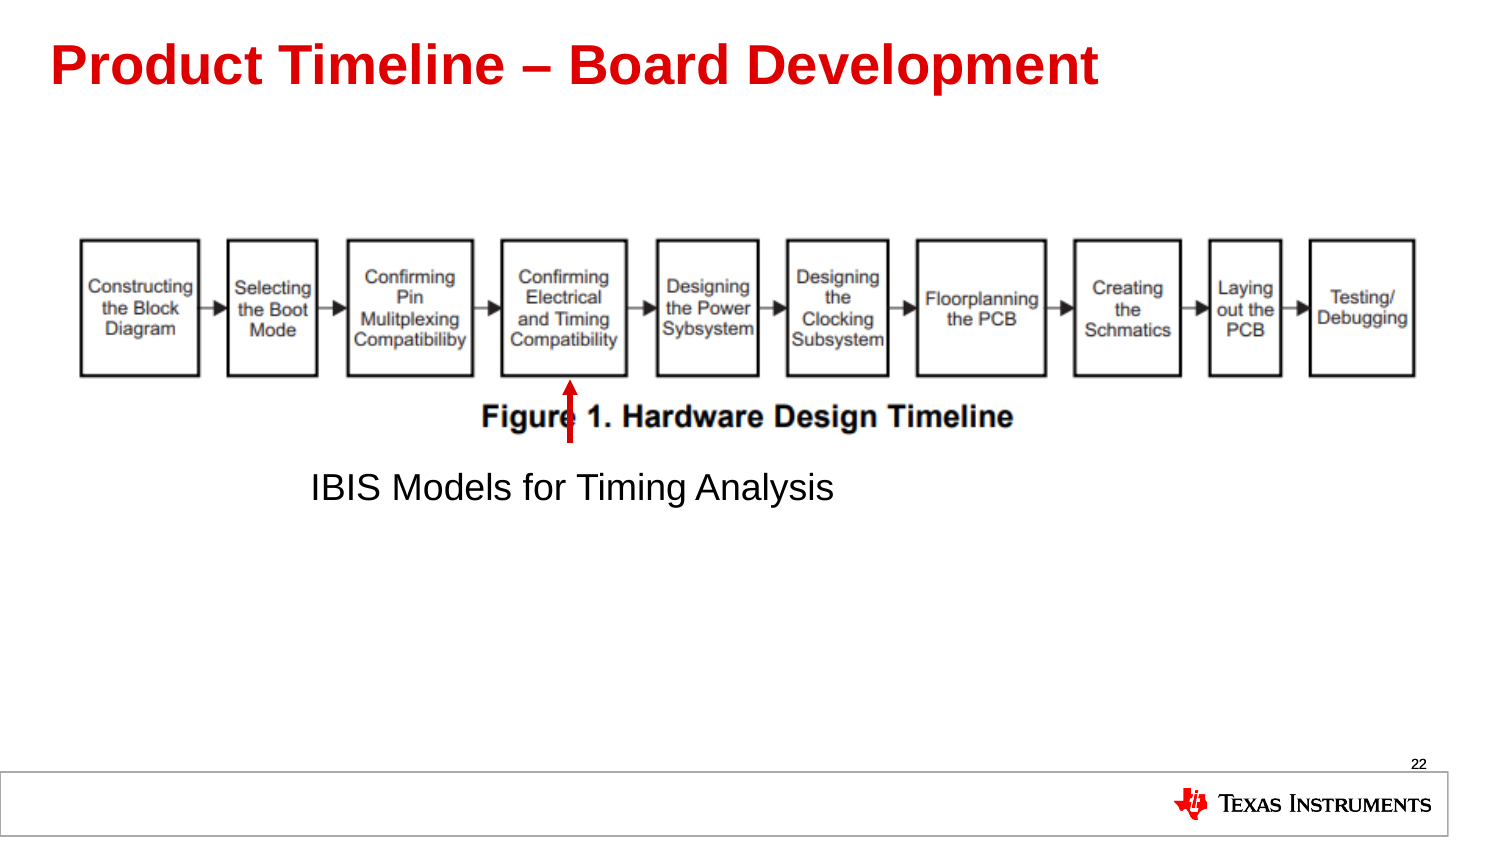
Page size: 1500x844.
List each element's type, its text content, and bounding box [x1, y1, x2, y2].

picture [61, 223, 1431, 444]
text_box 22 [1089, 748, 1440, 774]
title Product Timeline – Board Development [37, 17, 1426, 119]
picture [1174, 788, 1431, 820]
text_box IBIS Models for Timing Analysis [295, 455, 850, 516]
